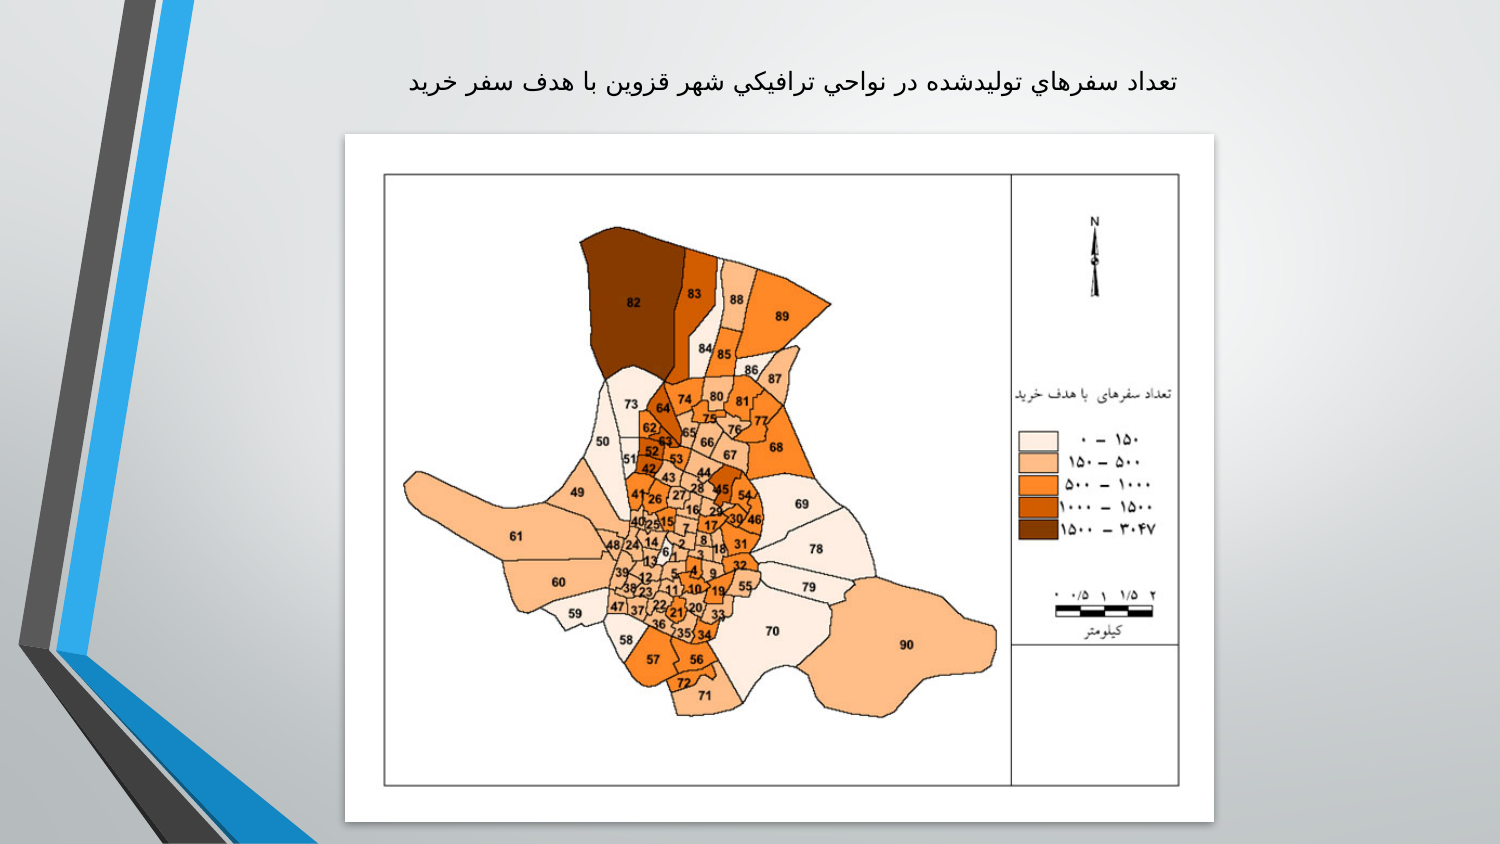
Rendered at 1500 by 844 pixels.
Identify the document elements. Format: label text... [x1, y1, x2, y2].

list تعداد سفرهاي توليدشده در نواحي ترافيكي شهر قزوين با هدف سفر خريد [320, 49, 1267, 127]
picture [375, 165, 1183, 792]
